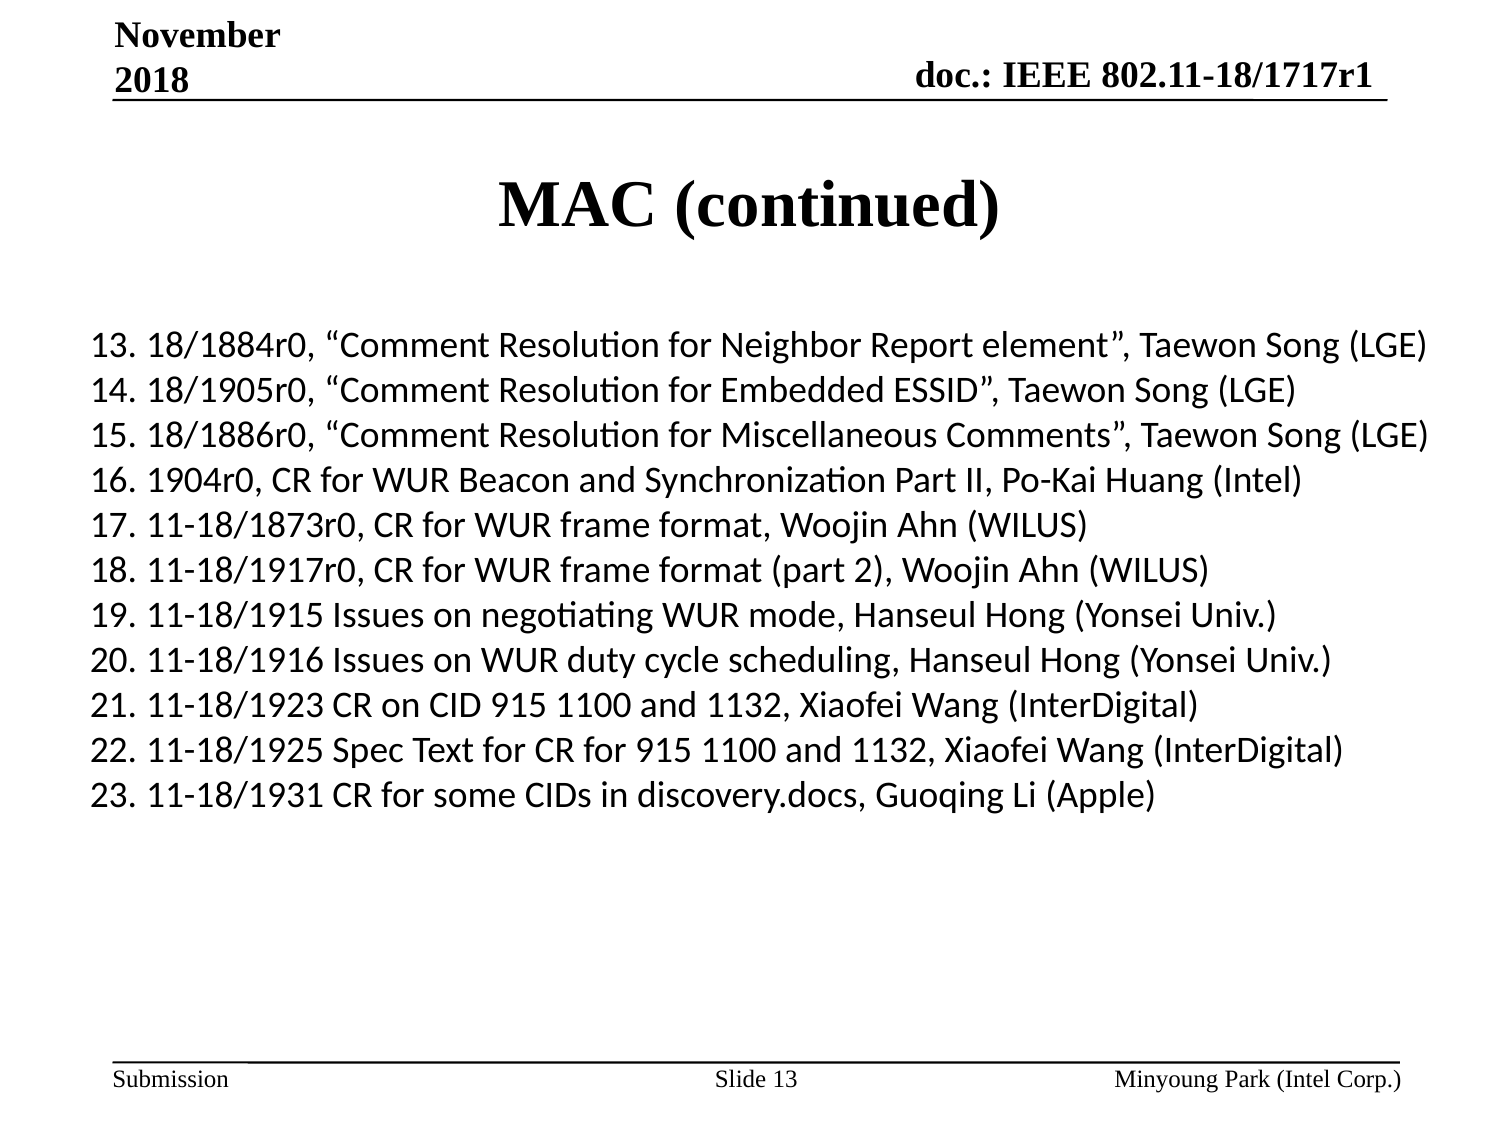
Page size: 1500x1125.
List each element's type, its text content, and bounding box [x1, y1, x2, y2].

footer Minyoung Park (Intel Corp.) [949, 1061, 1402, 1093]
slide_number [114, 54, 335, 101]
slide_number Slide 13 [712, 1061, 800, 1093]
title MAC (continued) [112, 112, 1388, 288]
text_box 18/1884r0, “Comment Resolution for Neighbor Report element”, Taewon Song (LGE) 18/1905r0, “Comment Resolution for Embedded ESSID”, Taewon Song (LGE) 18/1886r0, “Comment Resolution for Miscellaneous Comments”, Taewon Song (LGE) 1904r0, CR for WUR Beacon and Synchronization Part II, Po-Kai Huang (Intel) 11-18/1873r0, CR for WUR frame format, Woojin Ahn (WILUS) 11-18/1917r0, CR for WUR frame format (part 2), Woojin Ahn (WILUS) 11-18/1915 Issues on negotiating WUR mode, Hanseul Hong (Yonsei Univ.) 11-18/1916 Issues on WUR duty cycle scheduling, Hanseul Hong (Yonsei Univ.) 11-18/1923 CR on CID 915 1100 and 1132, Xiaofei Wang (InterDigital) 11-18/1925 Spec Text for CR for 915 1100 and 1132, Xiaofei Wang (InterDigital) 11-18/1931 CR for some CIDs in discovery.docs, Guoqing Li (Apple) [18, 312, 1482, 823]
